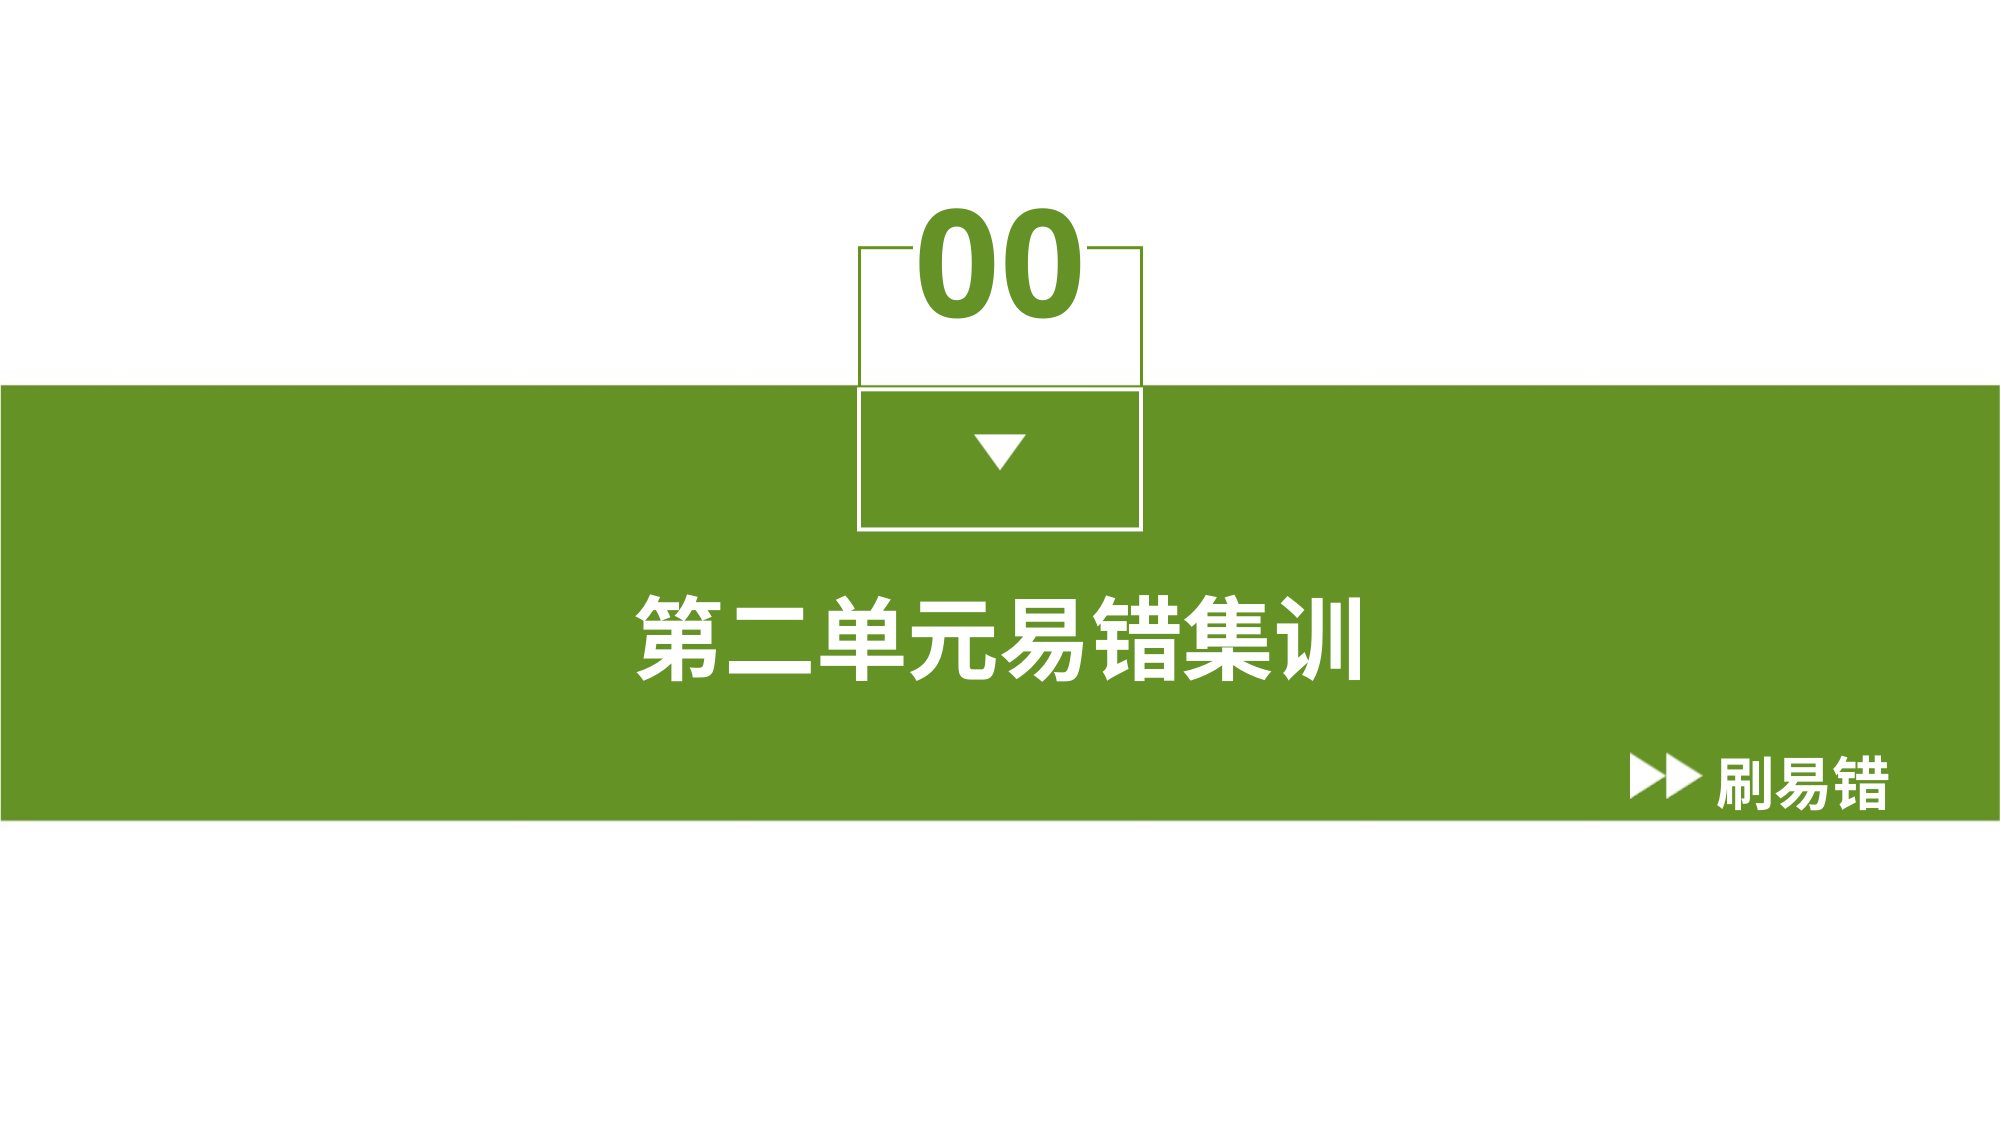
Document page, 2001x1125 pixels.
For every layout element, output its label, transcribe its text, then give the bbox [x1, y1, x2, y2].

picture [0, 0, 2000, 572]
text_box 00 [862, 156, 1139, 353]
text_box 第二单元易错集训 [0, 572, 2000, 699]
picture [0, 699, 2000, 1125]
text_box 刷易错 [1715, 718, 1997, 812]
